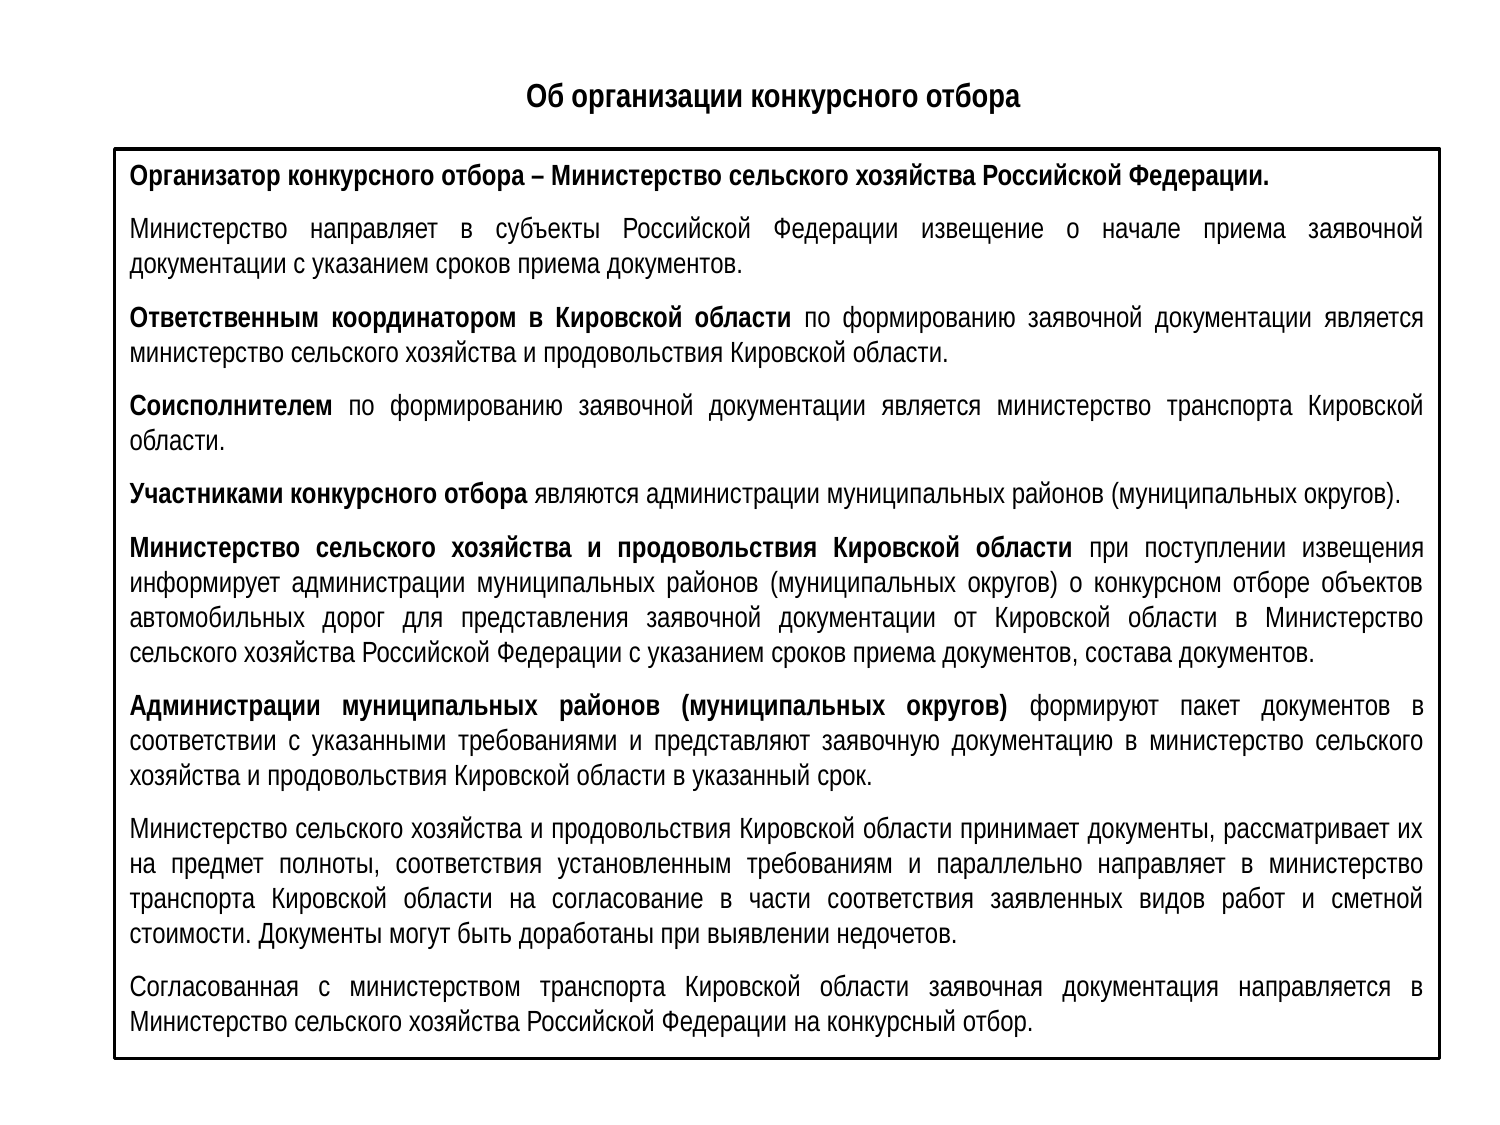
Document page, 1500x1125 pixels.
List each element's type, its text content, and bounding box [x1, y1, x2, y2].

list Организатор конкурсного отбора – Министерство сельского хозяйства Российской Федерации. Министерство направляет в субъекты Российской Федерации извещение о начале приема заявочной документации с указанием сроков приема документов. Ответственным координатором в Кировской области по формированию заявочной документации является министерство сельского хозяйства и продовольствия Кировской области. Соисполнителем по формированию заявочной документации является министерство транспорта Кировской области. Участниками конкурсного отбора являются администрации муниципальных районов (муниципальных округов). Министерство сельского хозяйства и продовольствия Кировской области при поступлении извещения информирует администрации муниципальных районов (муниципальных округов) о конкурсном отборе объектов автомобильных дорог для представления заявочной документации от Кировской области в Министерство сельского хозяйства Российской Федерации с указанием сроков приема документов, состава документов. Администрации муниципальных районов (муниципальных округов) формируют пакет документов в соответствии с указанными требованиями и представляют заявочную документацию в министерство сельского хозяйства и продовольствия Кировской области в указанный срок. Министерство сельского хозяйства и продовольствия Кировской области принимает документы, рассматривает их на предмет полноты, соответствия установленным требованиям и параллельно направляет в министерство транспорта Кировской области на согласование в части соответствия заявленных видов работ и сметной стоимости. Документы могут быть доработаны при выявлении недочетов. Согласованная с министерством транспорта Кировской области заявочная документация направляется в Министерство сельского хозяйства Российской Федерации на конкурсный отбор. [114, 149, 1440, 1059]
text_box Об организации конкурсного отбора [112, 67, 1435, 126]
